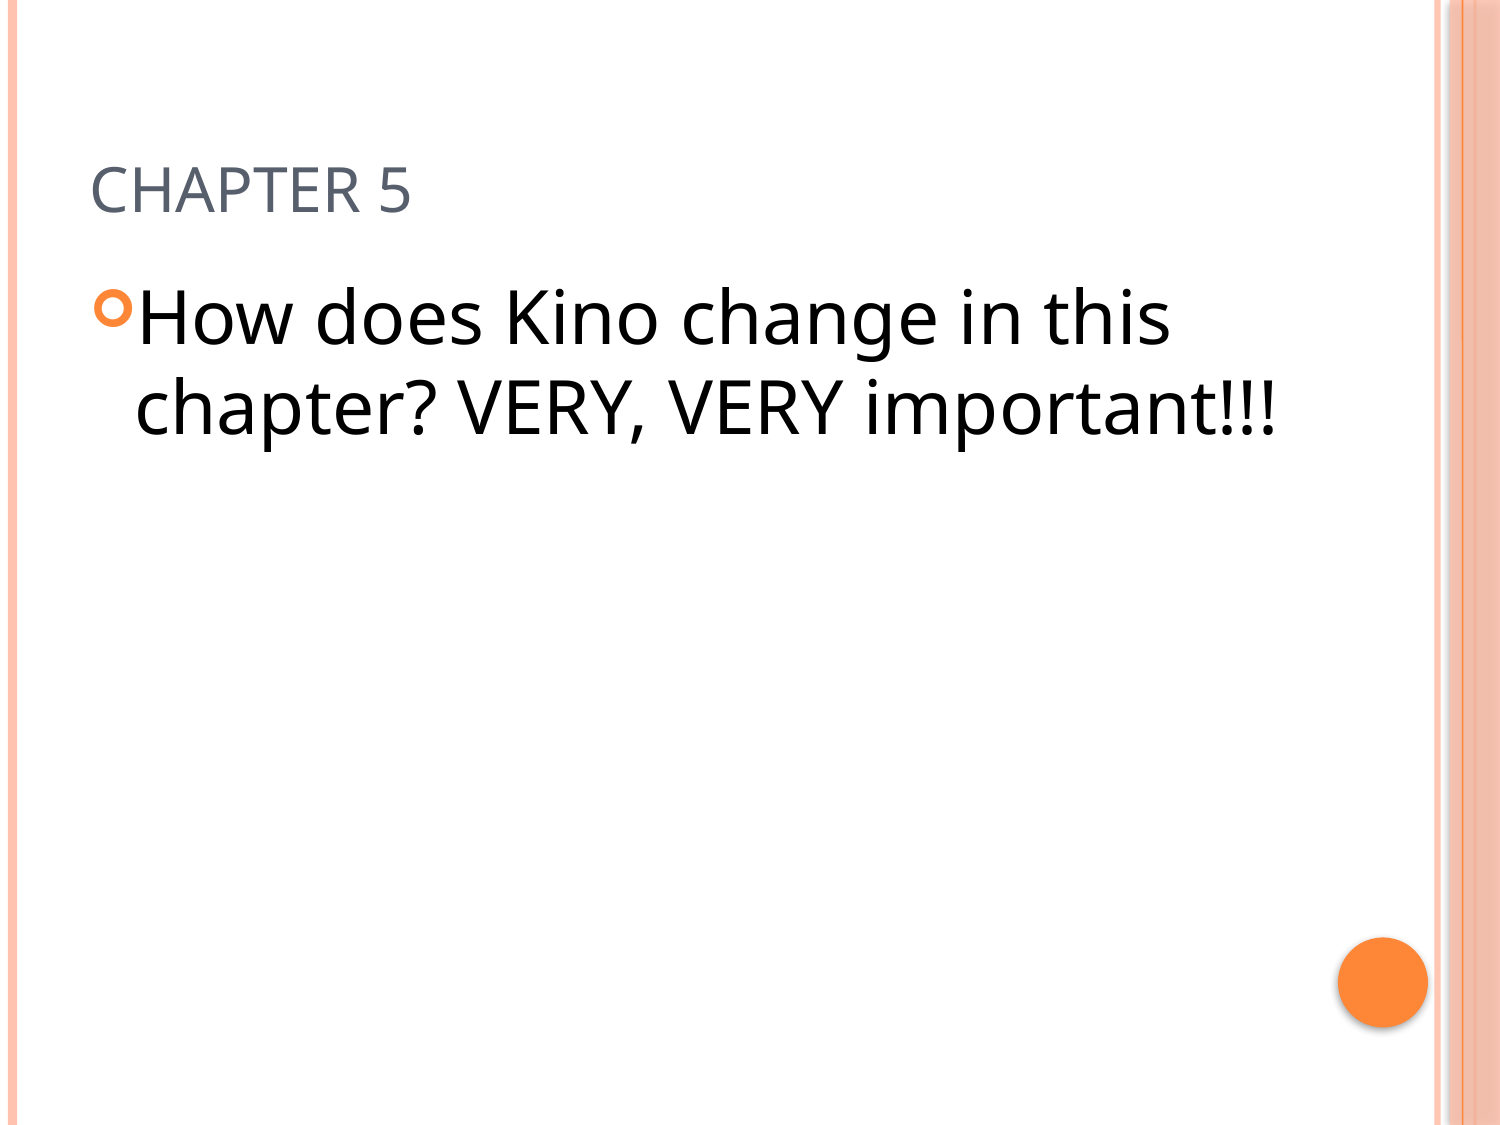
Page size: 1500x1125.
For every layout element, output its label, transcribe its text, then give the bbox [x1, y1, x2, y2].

list How does Kino change in this chapter? VERY, VERY important!!! [75, 262, 1300, 1062]
title Chapter 5 [75, 45, 1300, 233]
